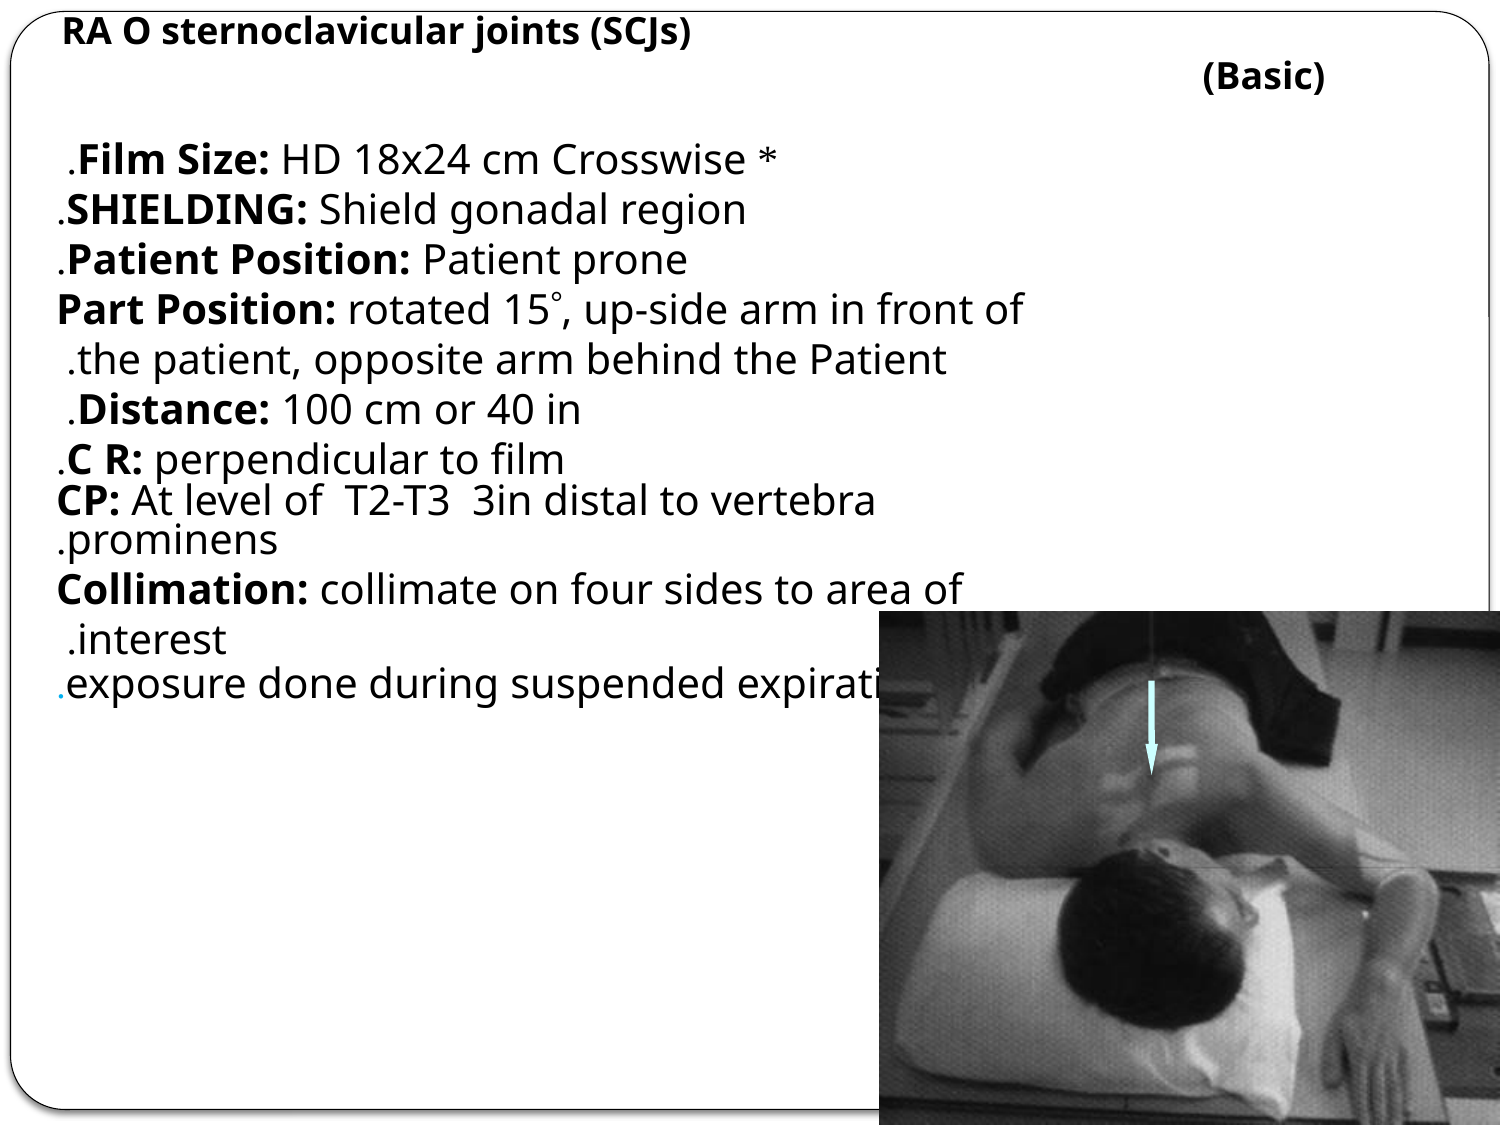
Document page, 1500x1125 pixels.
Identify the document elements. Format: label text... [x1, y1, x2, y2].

picture [879, 611, 1500, 1125]
text_box RA O sternoclavicular joints (SCJs) (Basic) [41, 0, 1341, 105]
text_box * Film Size: HD 18x24 cm Crosswise. SHIELDING: Shield gonadal region. Patient Position: Patient prone. Part Position: rotated 15, up-side arm in front of the patient, opposite arm behind the Patient. Distance: 100 cm or 40 in. C R: perpendicular to film. CP: At level of T2-T3 3in distal to vertebra prominens. Collimation: collimate on four sides to area of interest. exposure done during suspended expiration. [41, 125, 1093, 716]
